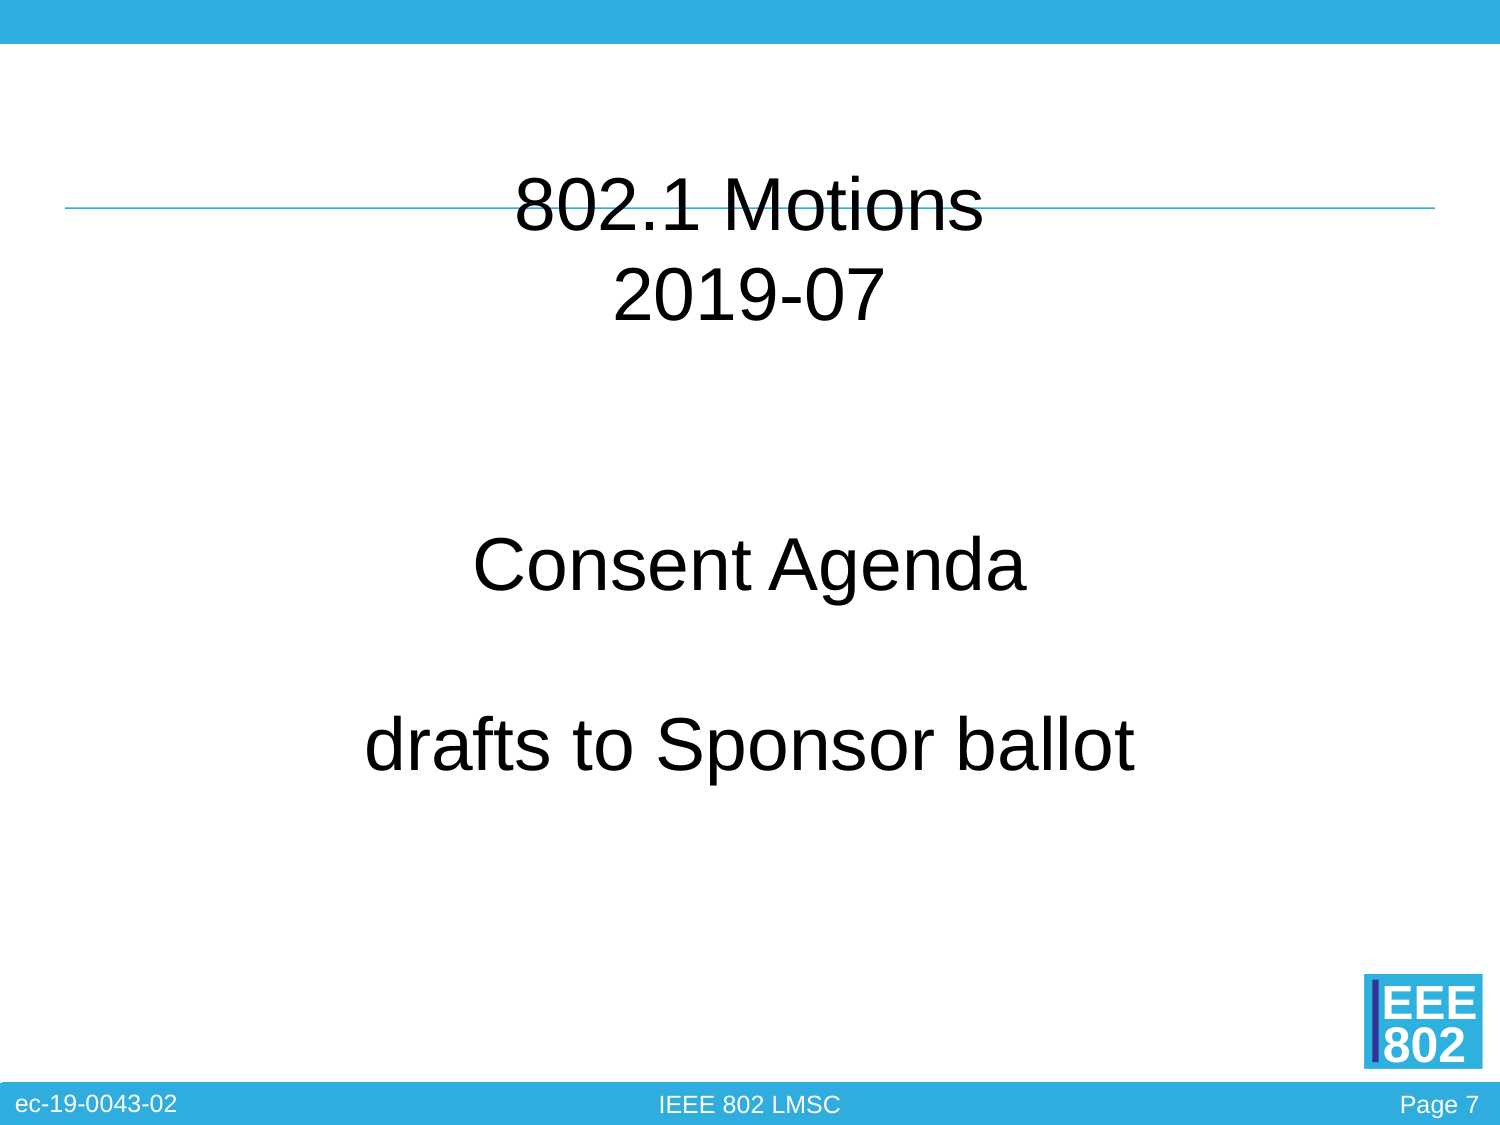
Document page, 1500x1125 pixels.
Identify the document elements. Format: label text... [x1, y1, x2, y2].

title 802.1 Motions 2019-07 Consent Agenda drafts to Sponsor ballot [112, 349, 1388, 591]
